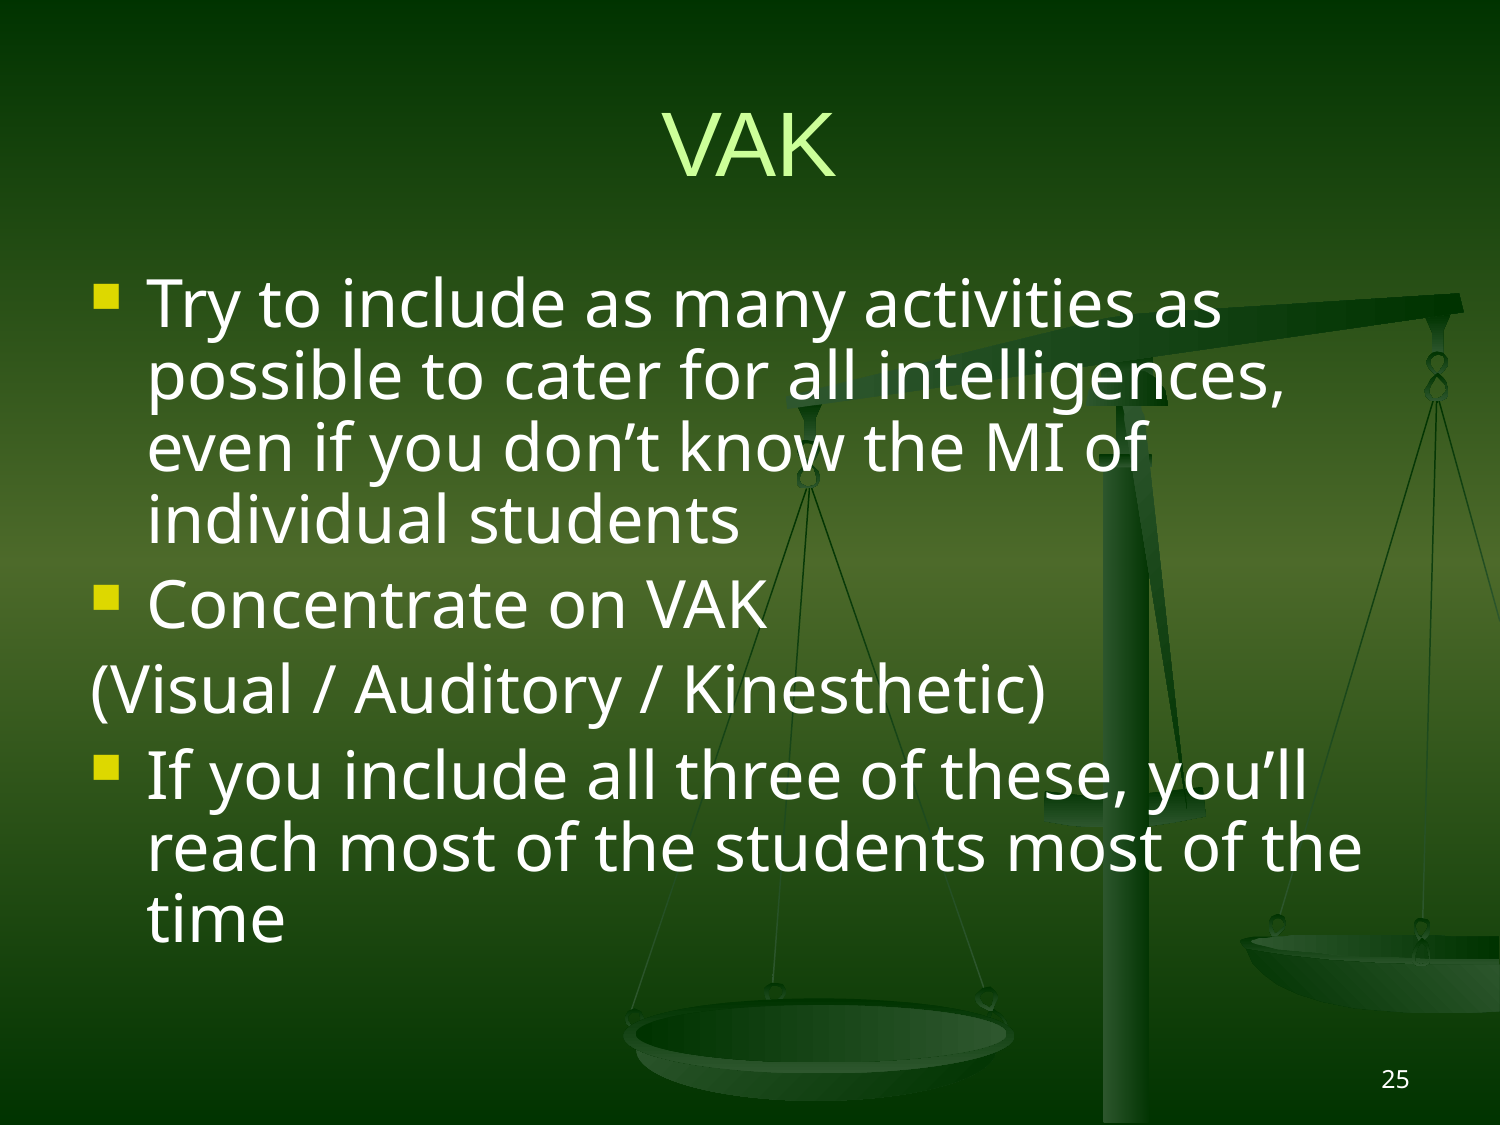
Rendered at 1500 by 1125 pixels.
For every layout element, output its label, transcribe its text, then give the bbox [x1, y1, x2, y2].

slide_number 25 [1074, 1029, 1426, 1106]
list Try to include as many activities as possible to cater for all intelligences, even if you don’t know the MI of individual students Concentrate on VAK (Visual / Auditory / Kinesthetic) If you include all three of these, you’ll reach most of the students most of the time [74, 262, 1426, 1006]
title VAK [74, 45, 1426, 234]
